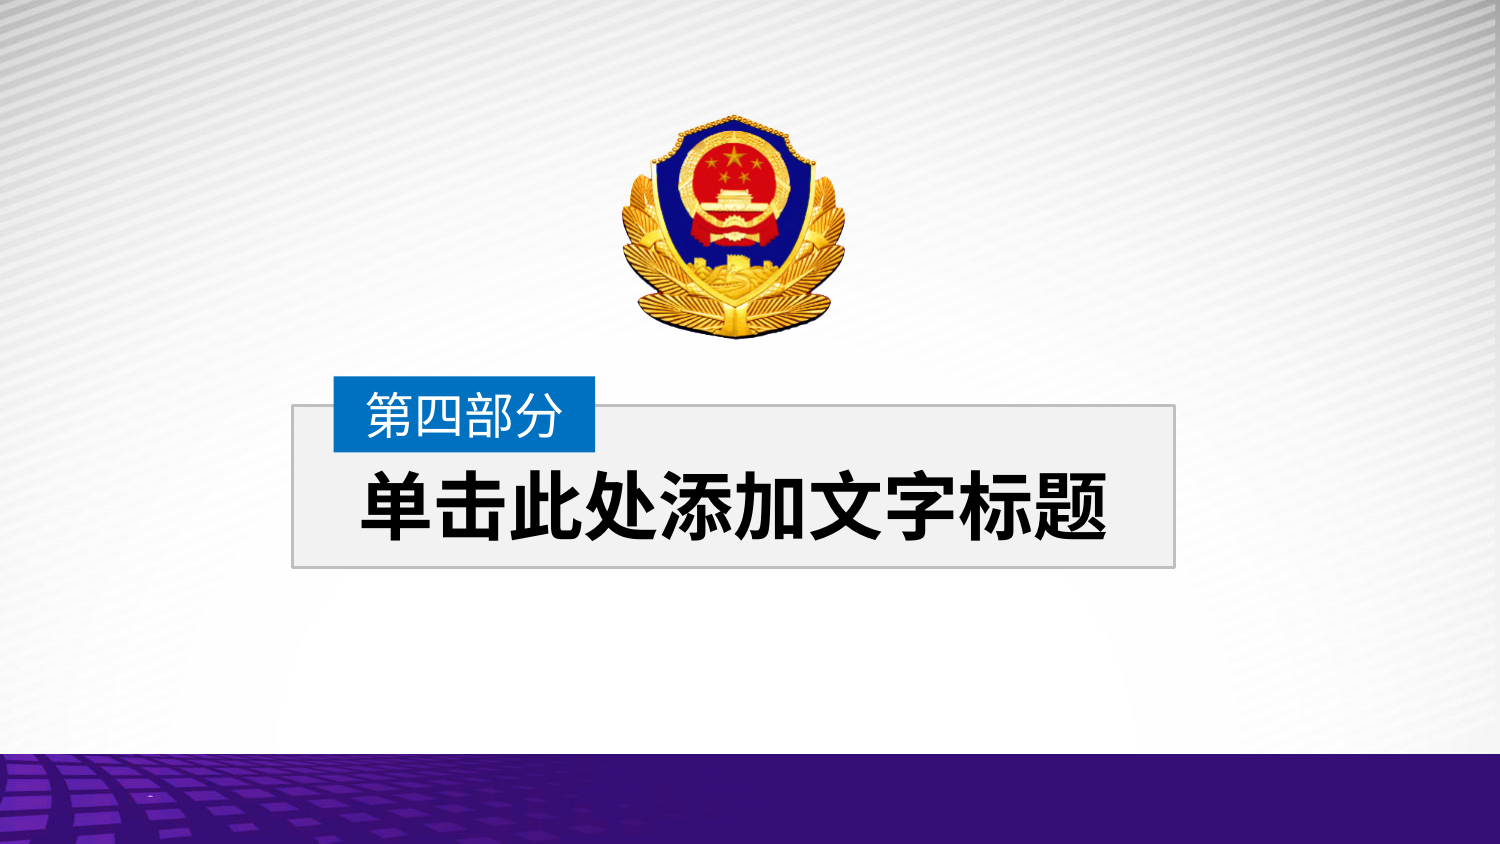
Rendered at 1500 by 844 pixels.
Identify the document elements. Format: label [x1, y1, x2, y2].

picture [0, 0, 1500, 844]
text_box [292, 405, 1175, 568]
